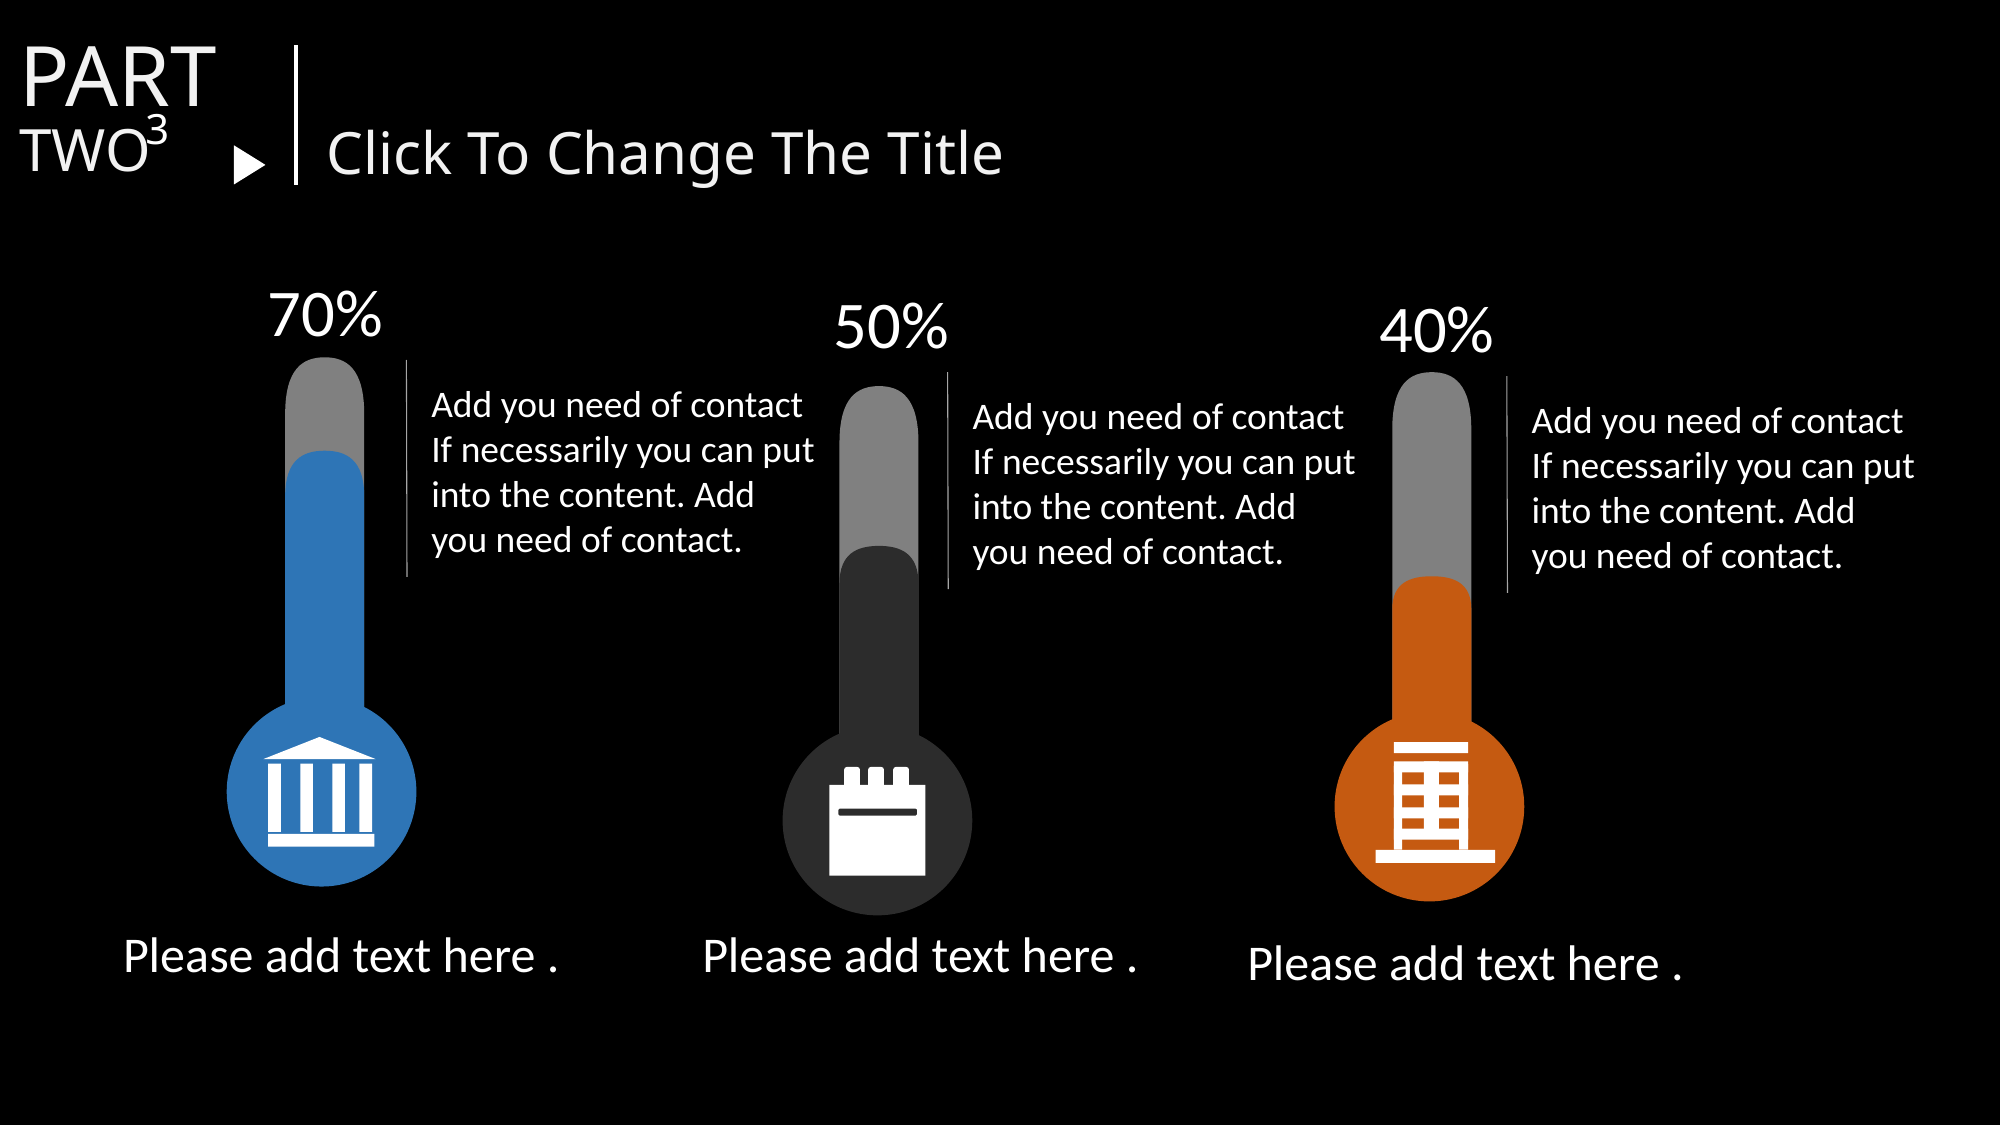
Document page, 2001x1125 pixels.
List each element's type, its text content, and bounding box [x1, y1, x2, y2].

text_box [838, 385, 920, 575]
text_box Please add text here . [108, 915, 665, 991]
text_box [1333, 710, 1526, 903]
text_box [838, 544, 920, 734]
text_box 40% [1364, 278, 1578, 374]
text_box 70% [253, 262, 467, 358]
text_box [1391, 371, 1473, 603]
text_box Click To Change The Title [311, 108, 1122, 194]
text_box [232, 143, 268, 187]
text_box 50% [818, 274, 1033, 369]
text_box Please add text here . [1232, 922, 1789, 998]
text_box PART [4, 16, 831, 131]
text_box [1391, 575, 1473, 720]
text_box [828, 765, 927, 877]
text_box Add you need of contact If necessarily you can put into the content. Add you need of contact. [1516, 343, 1935, 584]
text_box TWO [4, 105, 168, 191]
text_box [284, 449, 366, 706]
text_box [284, 356, 366, 489]
text_box Add you need of contact If necessarily you can put into the content. Add you need of contact. [957, 339, 1375, 580]
text_box [225, 695, 418, 888]
text_box Please add text here . [687, 915, 1244, 991]
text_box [263, 736, 376, 847]
text_box [781, 724, 974, 915]
text_box 3 [130, 95, 233, 161]
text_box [1375, 742, 1496, 863]
text_box Add you need of contact If necessarily you can put into the content. Add you need of contact. [416, 327, 834, 568]
